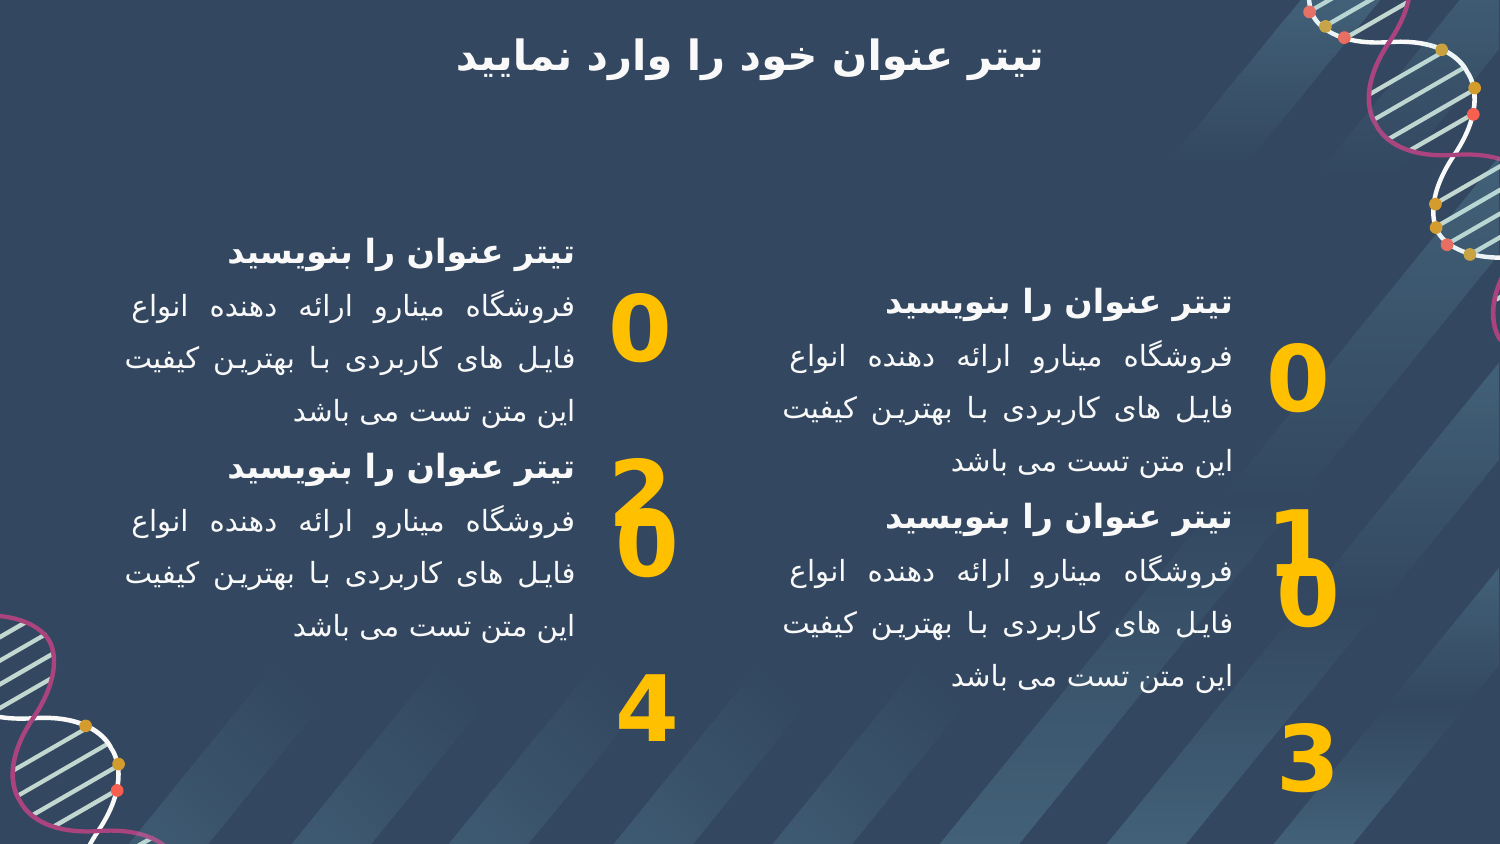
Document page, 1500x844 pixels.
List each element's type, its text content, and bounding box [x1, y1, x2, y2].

text_box تیتر عنوان را بنویسید فروشگاه مینارو ارائه دهنده انواع فایل های کاربردی با بهترین کیفیت این متن تست می باشد [105, 417, 591, 650]
text_box تیتر عنوان خود را وارد نمایید [0, 21, 1500, 86]
text_box 04 [578, 422, 715, 767]
text_box 03 [1236, 472, 1380, 817]
text_box تیتر عنوان را بنویسید فروشگاه مینارو ارائه دهنده انواع فایل های کاربردی با بهترین کیفیت این متن تست می باشد [105, 202, 591, 417]
text_box تیتر عنوان را بنویسید فروشگاه مینارو ارائه دهنده انواع فایل های کاربردی با بهترین کیفیت این متن تست می باشد [762, 467, 1249, 700]
text_box تیتر عنوان را بنویسید فروشگاه مینارو ارائه دهنده انواع فایل های کاربردی با بهترین کیفیت این متن تست می باشد [762, 252, 1249, 467]
text_box 02 [578, 207, 702, 422]
text_box 01 [1236, 257, 1360, 472]
